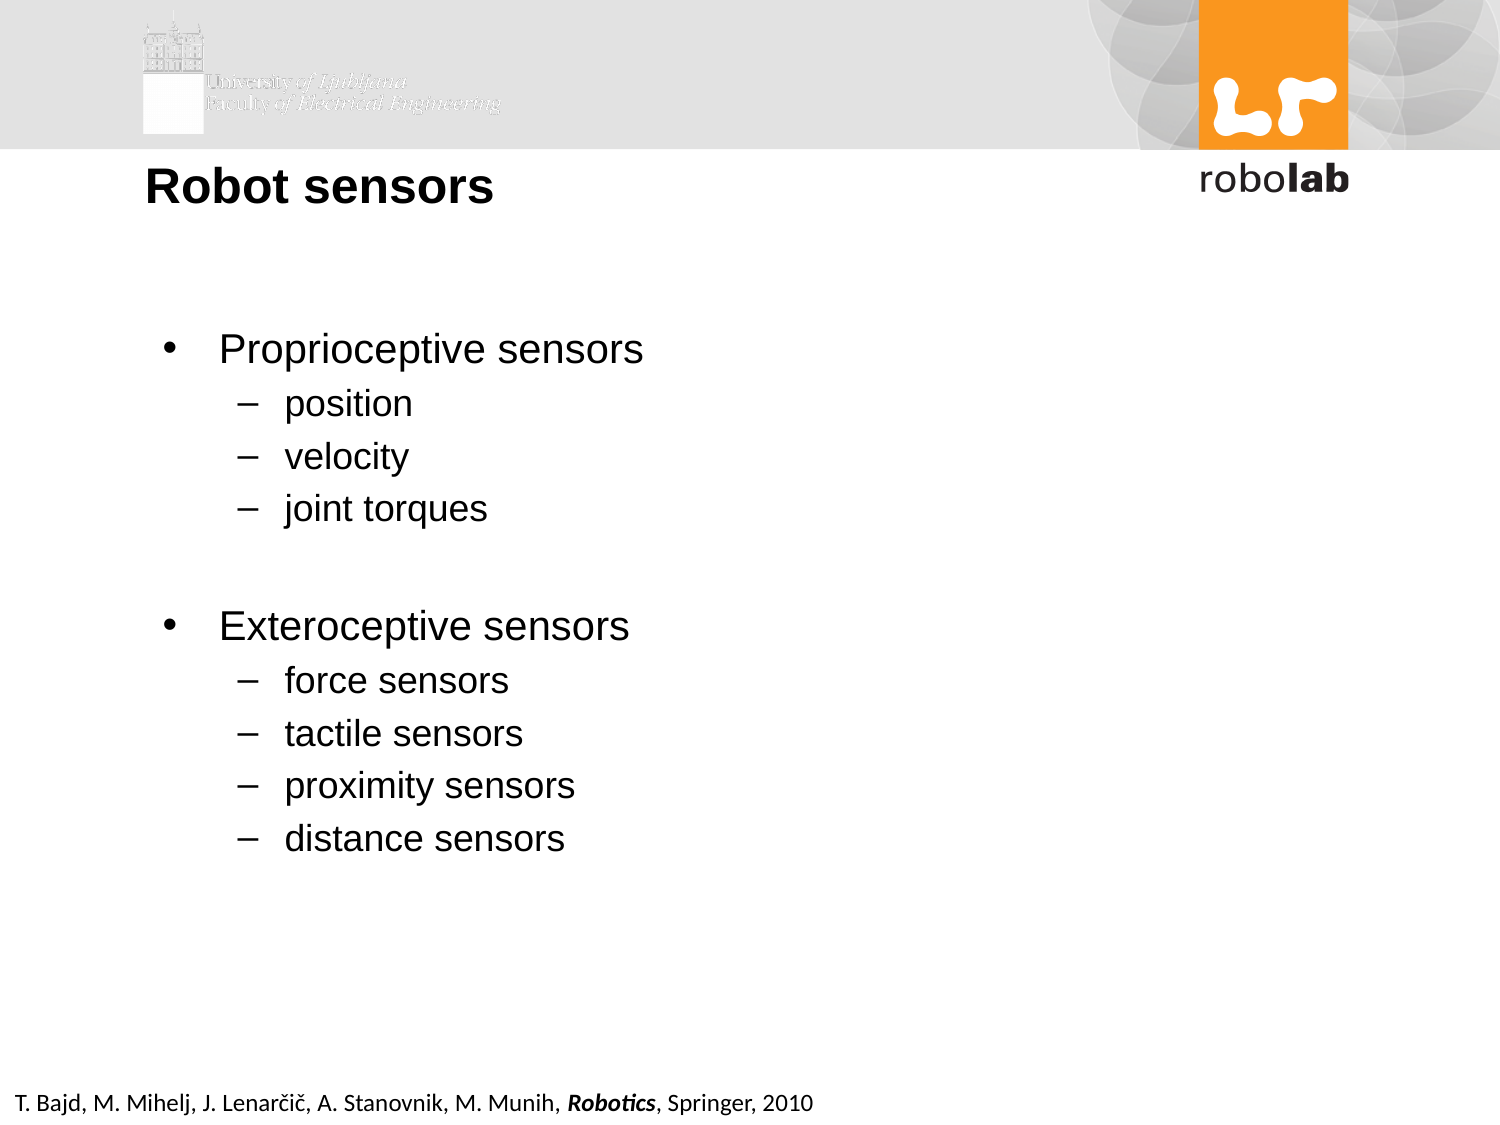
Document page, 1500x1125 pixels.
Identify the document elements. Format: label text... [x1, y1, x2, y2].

picture [143, 10, 501, 94]
title Robot sensors [129, 94, 1311, 272]
picture [998, 0, 1500, 196]
list Proprioceptive sensors position velocity joint torques Exteroceptive sensors force sensors tactile sensors proximity sensors distance sensors [147, 314, 1341, 1006]
